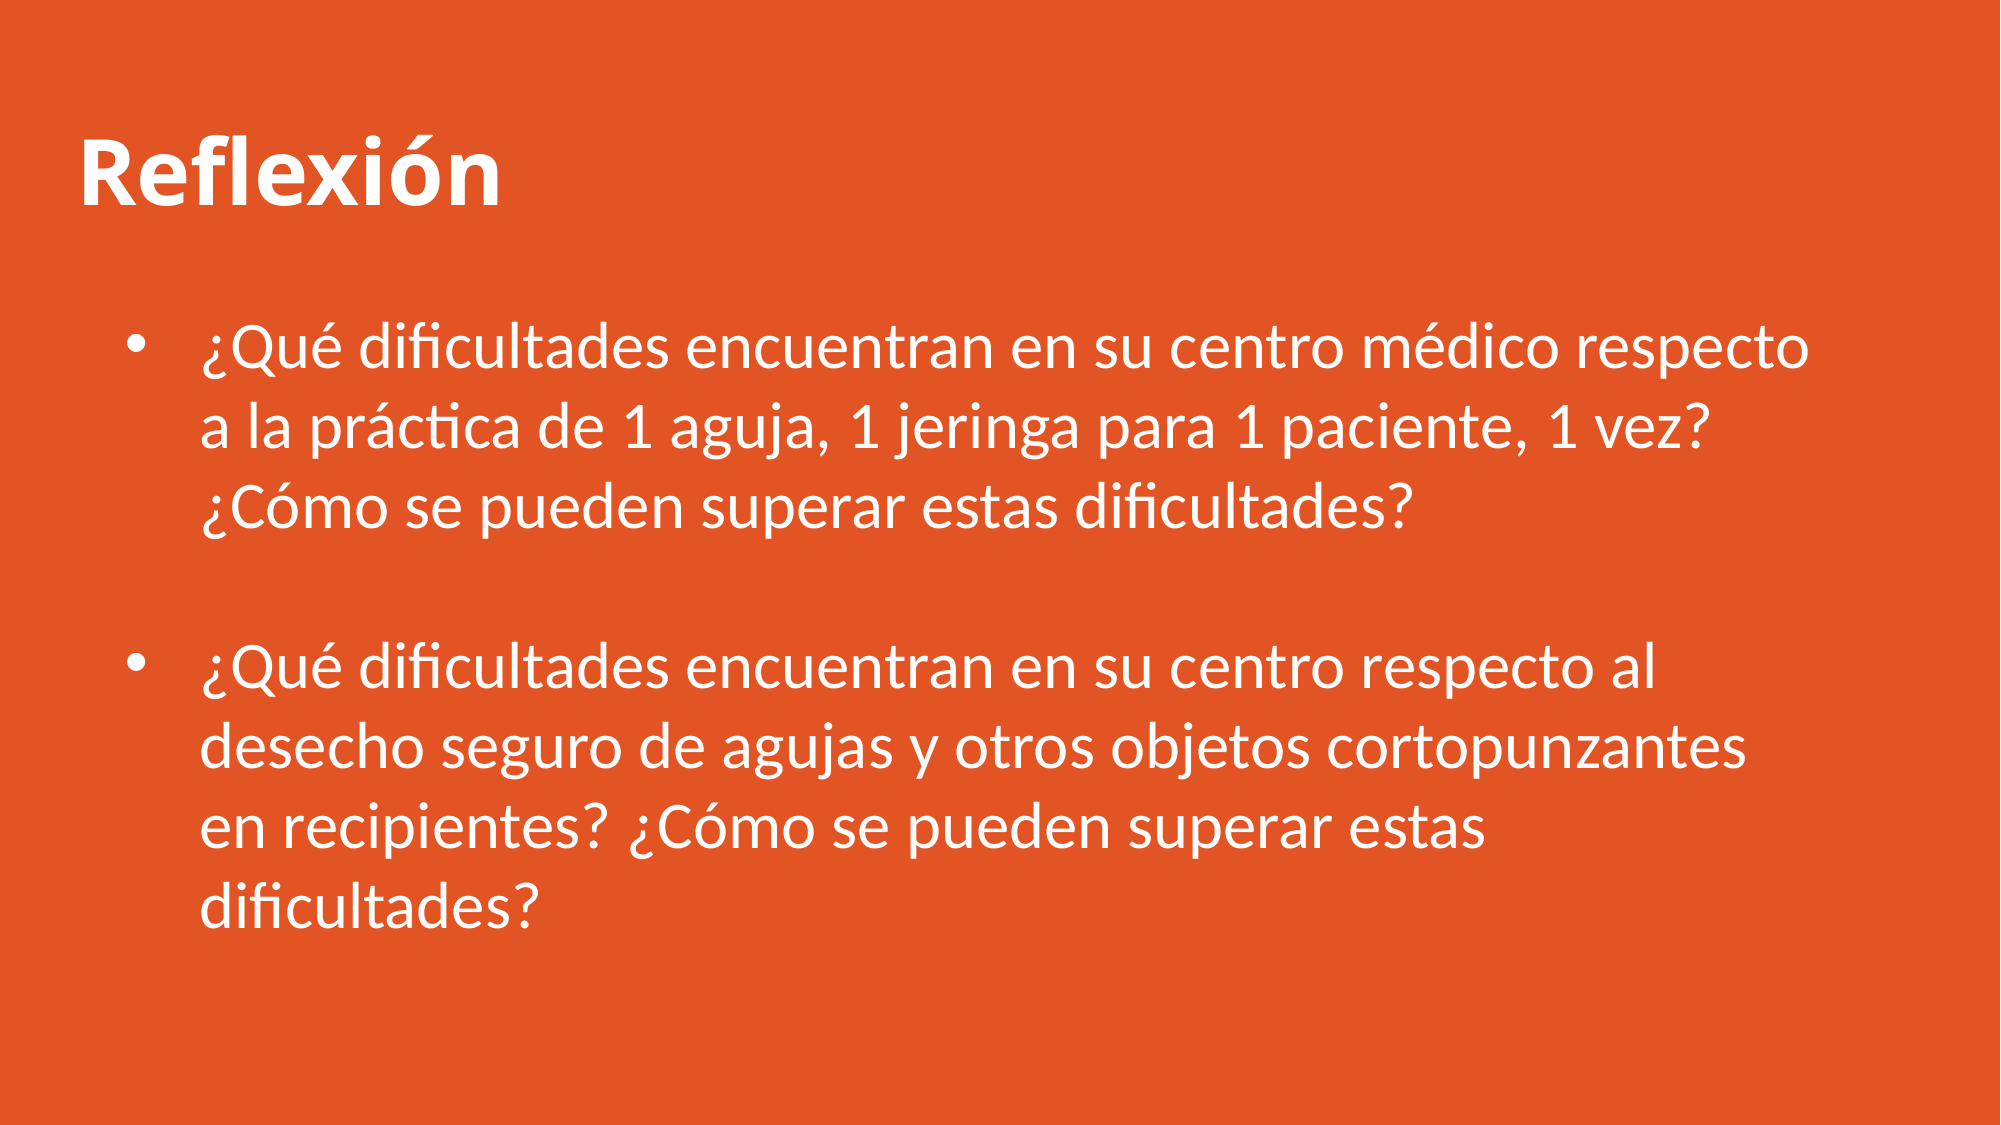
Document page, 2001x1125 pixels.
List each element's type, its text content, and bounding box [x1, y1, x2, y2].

title Reflexión [61, 40, 1876, 232]
text_box ¿Qué dificultades encuentran en su centro médico respecto a la práctica de 1 aguja, 1 jeringa para 1 paciente, 1 vez? ¿Cómo se pueden superar estas dificultades? ¿Qué dificultades encuentran en su centro respecto al desecho seguro de agujas y otros objetos cortopunzantes en recipientes? ¿Cómo se pueden superar estas dificultades? [109, 294, 1827, 949]
